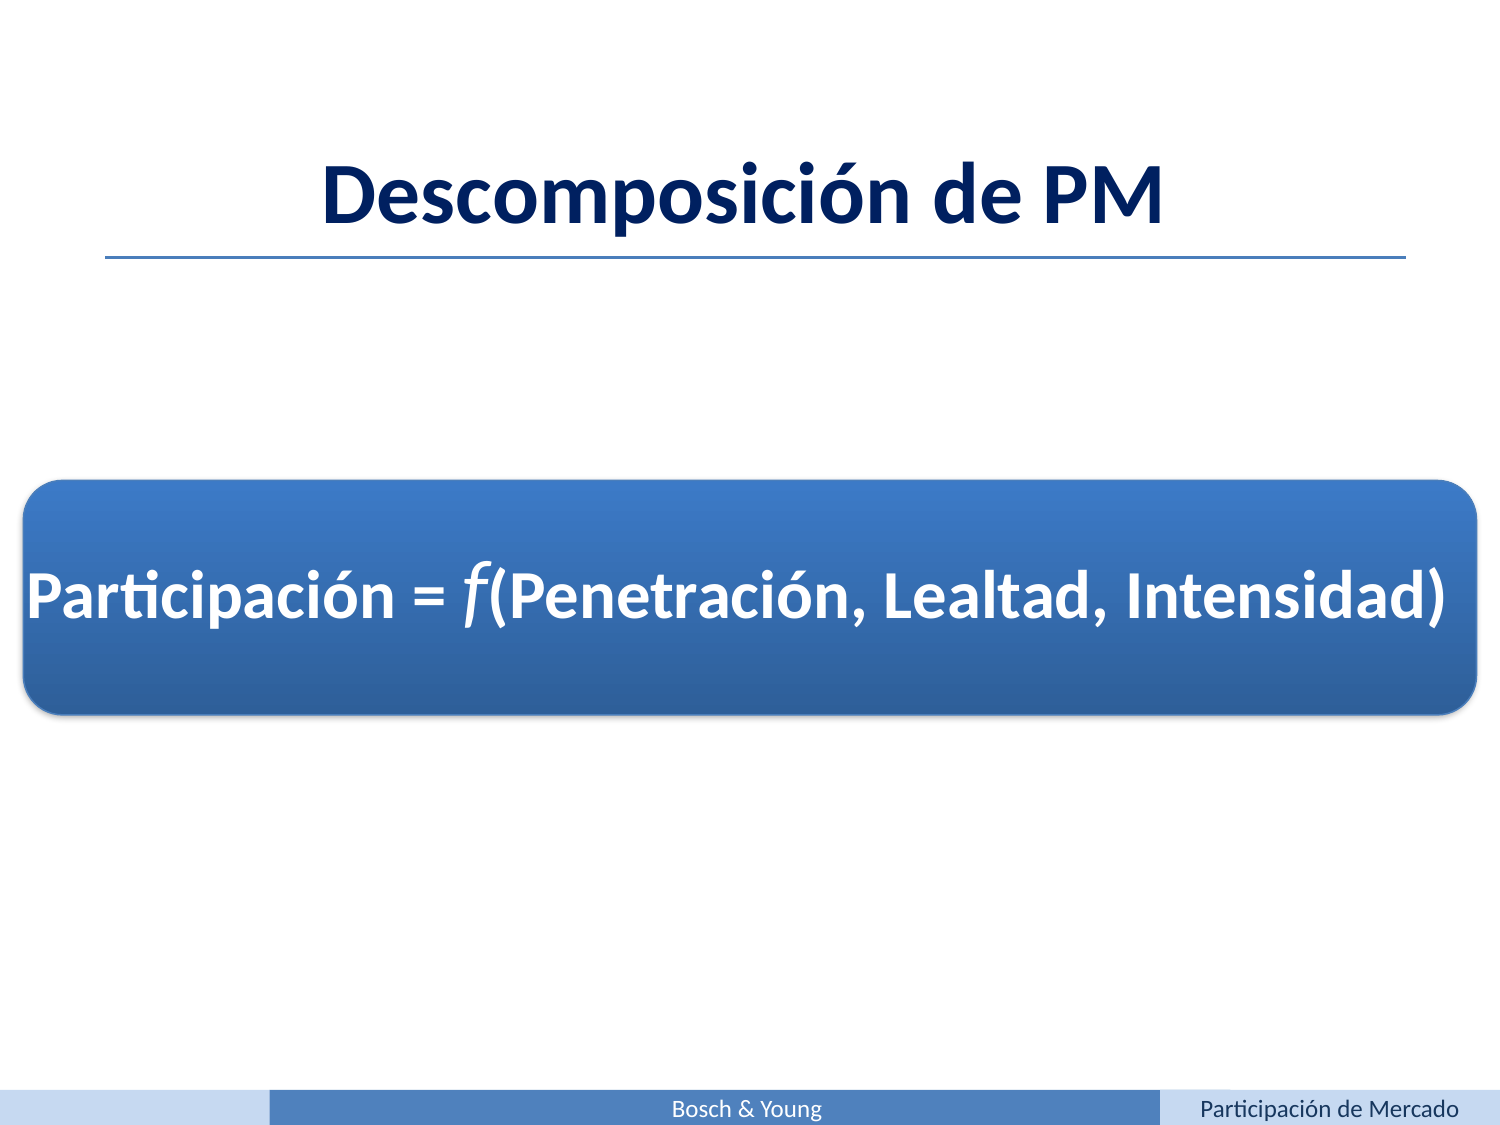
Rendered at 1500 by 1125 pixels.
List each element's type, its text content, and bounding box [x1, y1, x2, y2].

text_box [0, 1088, 272, 1125]
text_box Bosch & Young [272, 1088, 1158, 1125]
text_box Descomposición de PM [58, 128, 1430, 249]
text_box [11, 480, 1500, 716]
text_box Participación de Mercado [1158, 1088, 1500, 1125]
